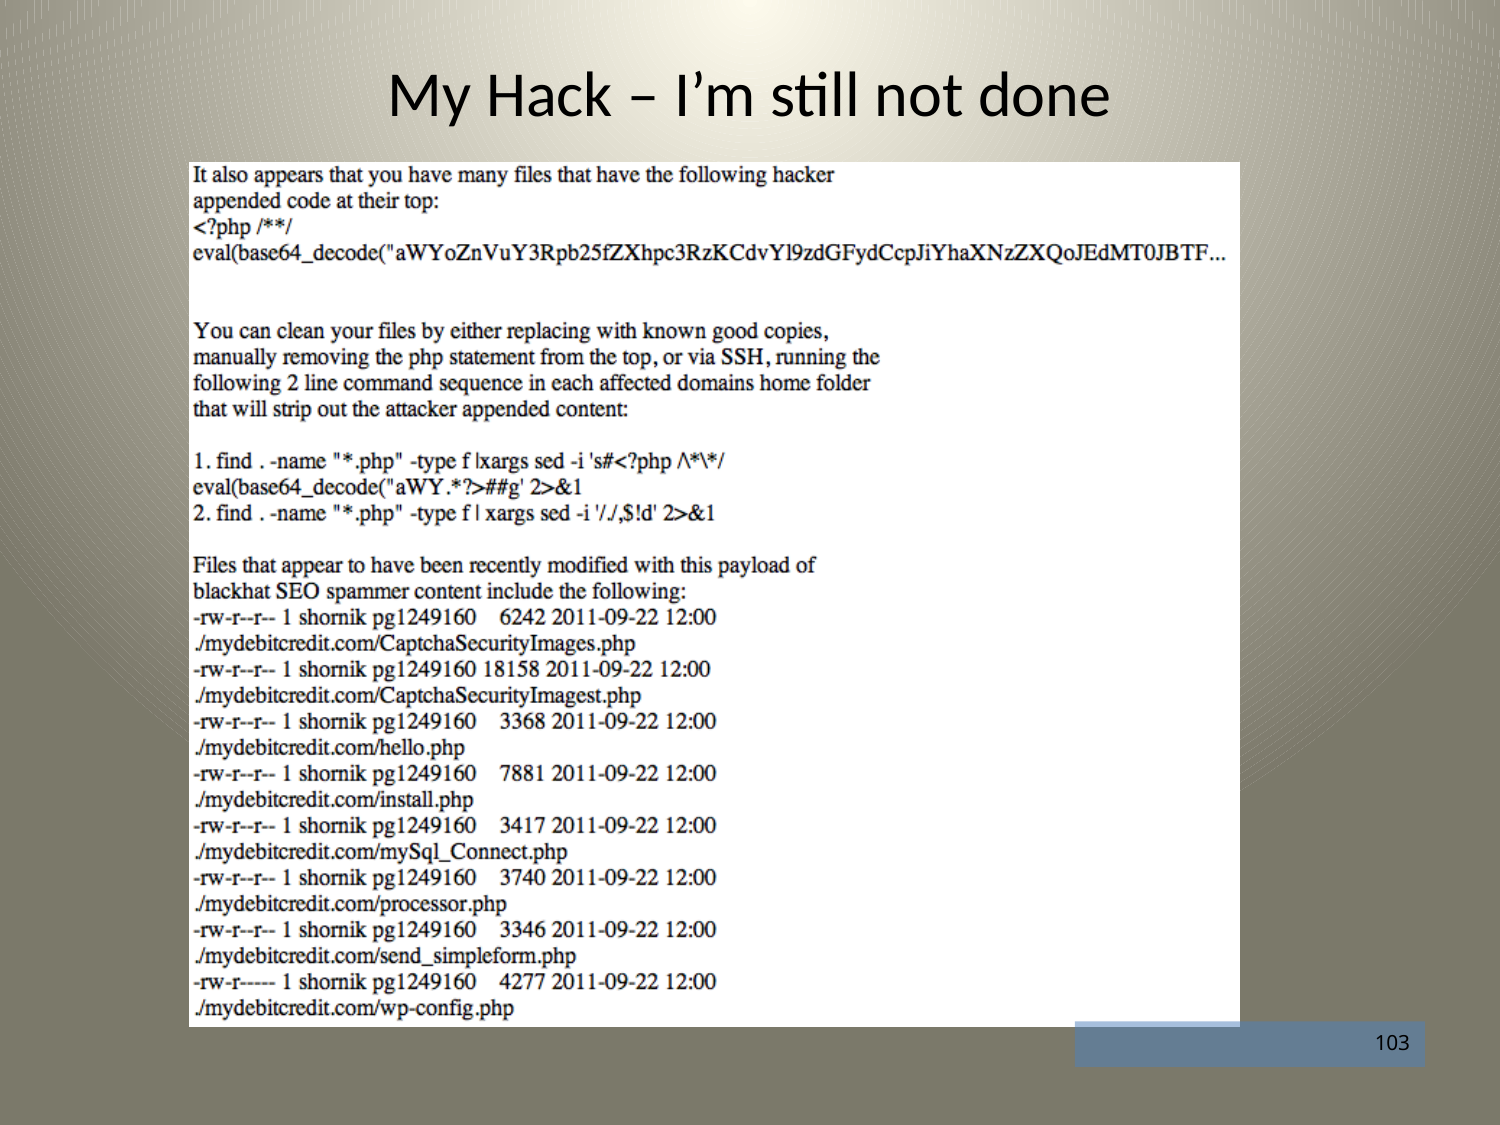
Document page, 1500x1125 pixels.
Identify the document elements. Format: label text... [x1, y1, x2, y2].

slide_number 103 [1074, 1036, 1425, 1067]
title My Hack – I’m still not done [75, 45, 1425, 138]
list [0, 162, 1500, 1027]
